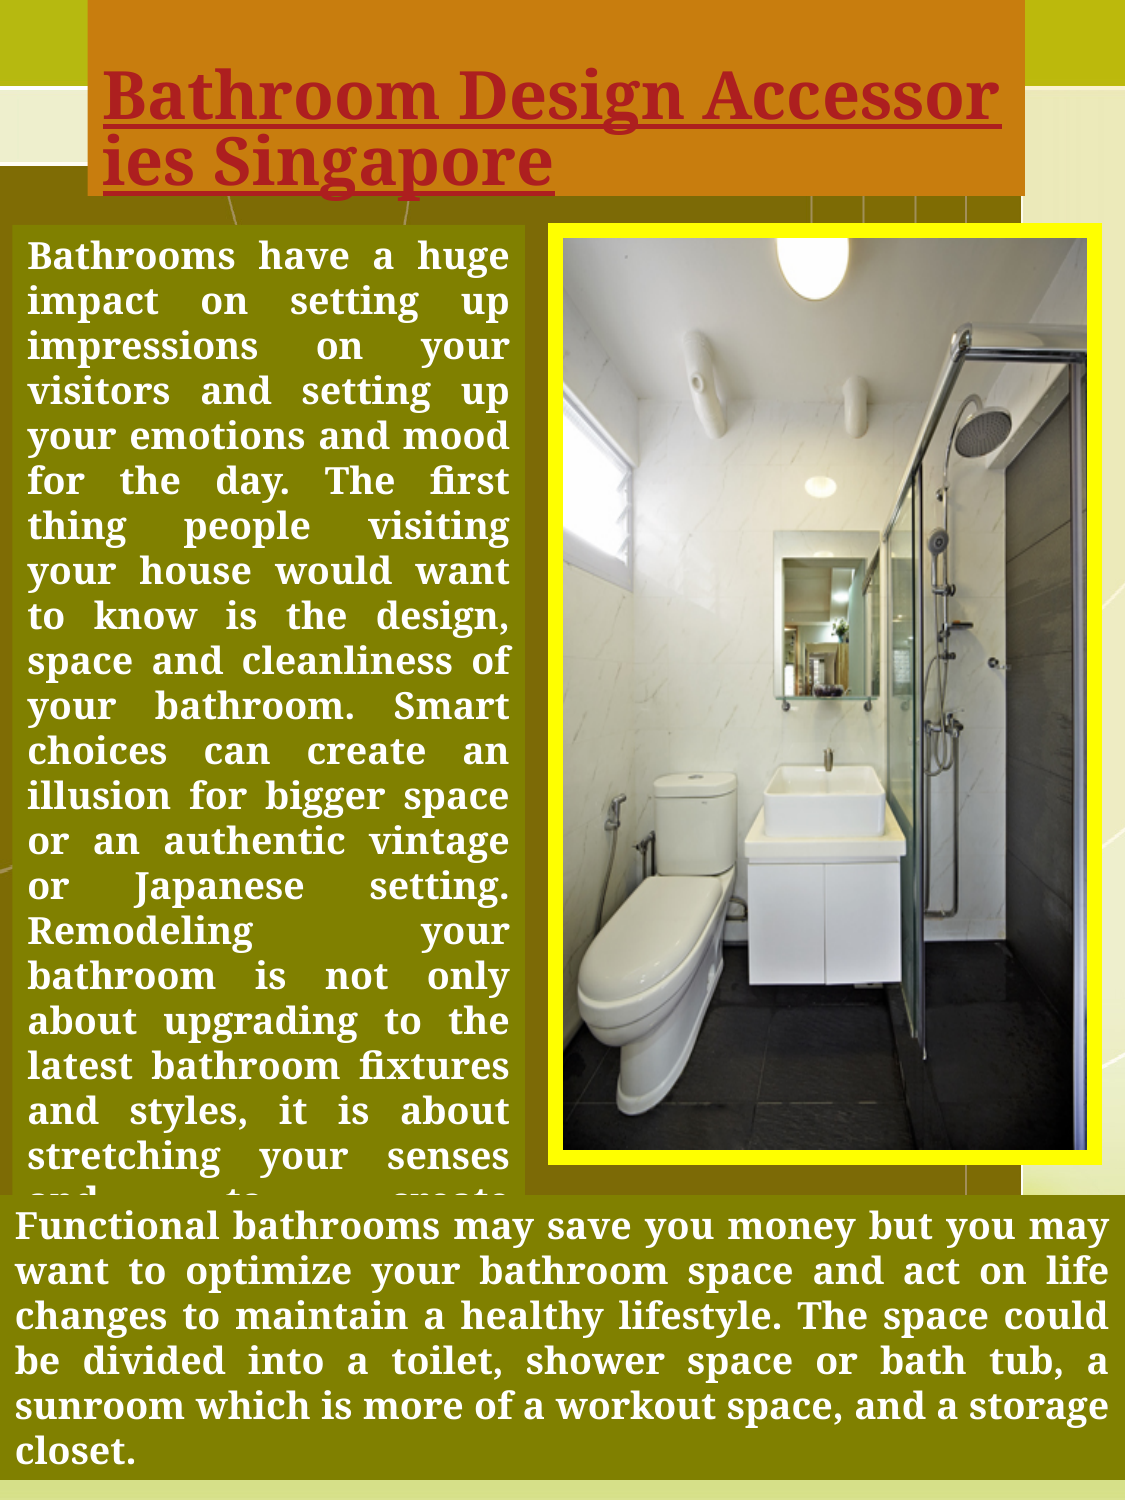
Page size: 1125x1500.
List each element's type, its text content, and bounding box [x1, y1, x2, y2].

text_box Bathrooms have a huge impact on setting up impressions on your visitors and setting up your emotions and mood for the day. The first thing people visiting your house would want to know is the design, space and cleanliness of your bathroom. Smart choices can create an illusion for bigger space or an authentic vintage or Japanese setting. Remodeling your bathroom is not only about upgrading to the latest bathroom fixtures and styles, it is about stretching your senses and to create convenience with a style. [12, 224, 525, 1195]
picture [0, 0, 1125, 1195]
picture [0, 1480, 1125, 1500]
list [562, 237, 1088, 1151]
text_box Functional bathrooms may save you money but you may want to optimize your bathroom space and act on life changes to maintain a healthy lifestyle. The space could be divided into a toilet, shower space or bath tub, a sunroom which is more of a workout space, and a storage closet. [0, 1195, 1125, 1480]
title Bathroom Design Accessories Singapore [87, 0, 1026, 197]
